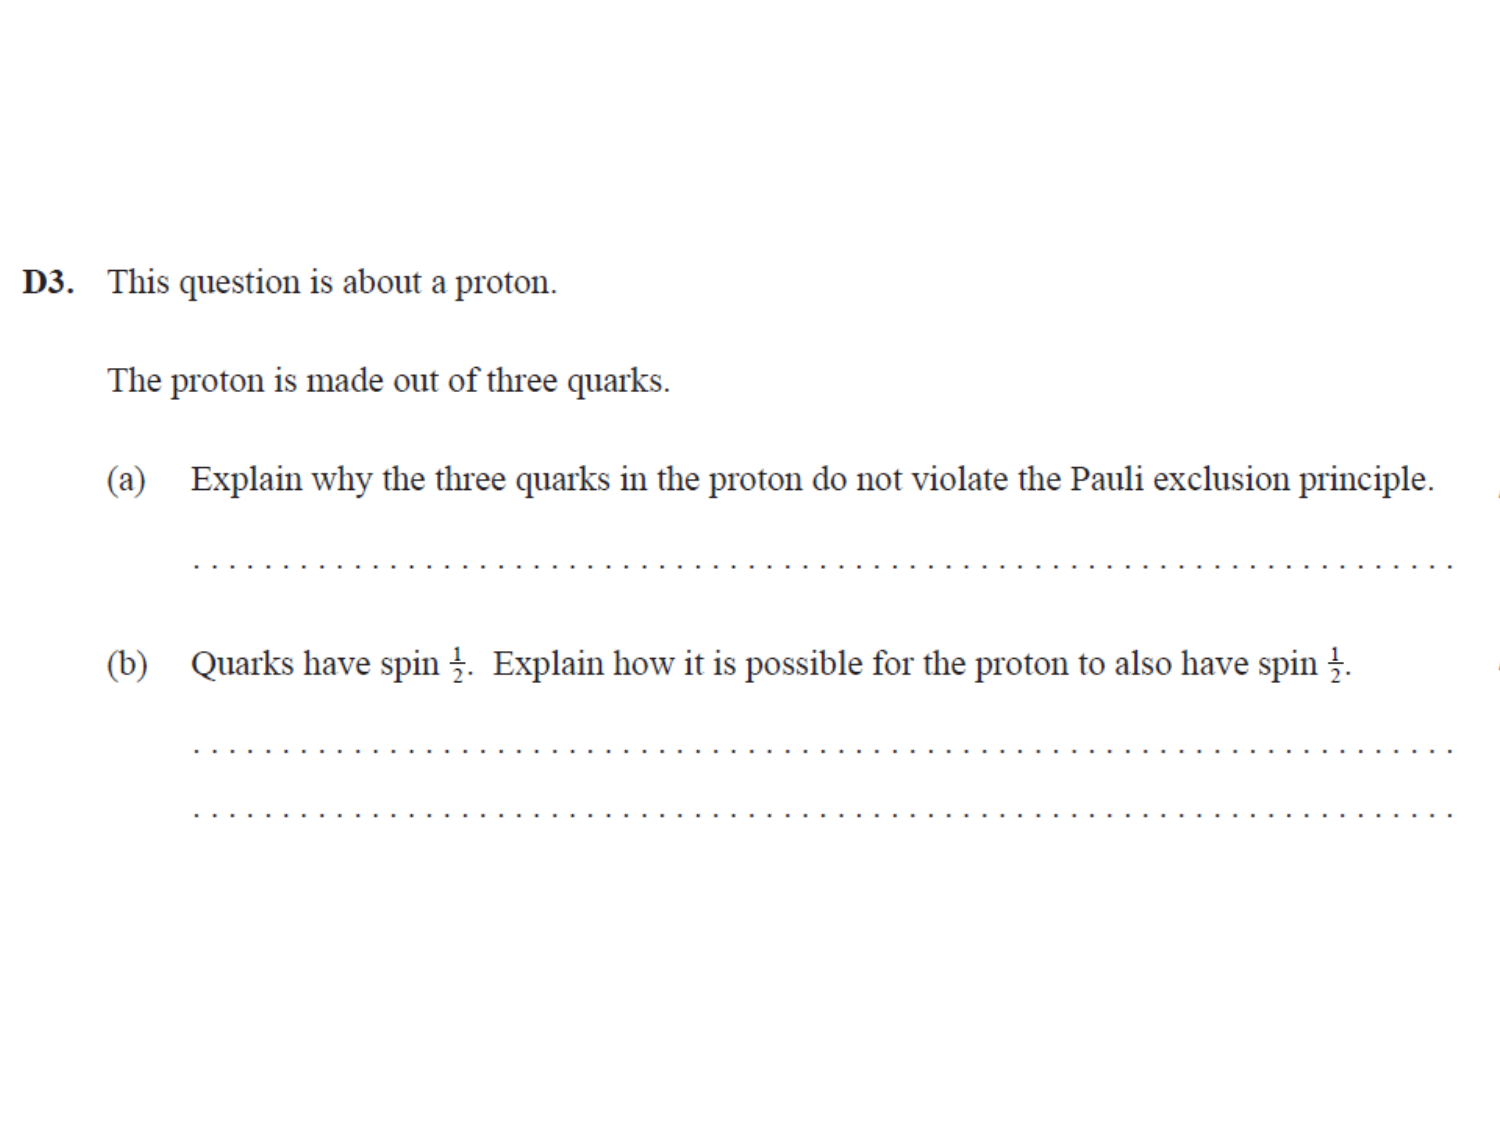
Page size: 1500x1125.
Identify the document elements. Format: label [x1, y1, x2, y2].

picture [0, 244, 1500, 880]
